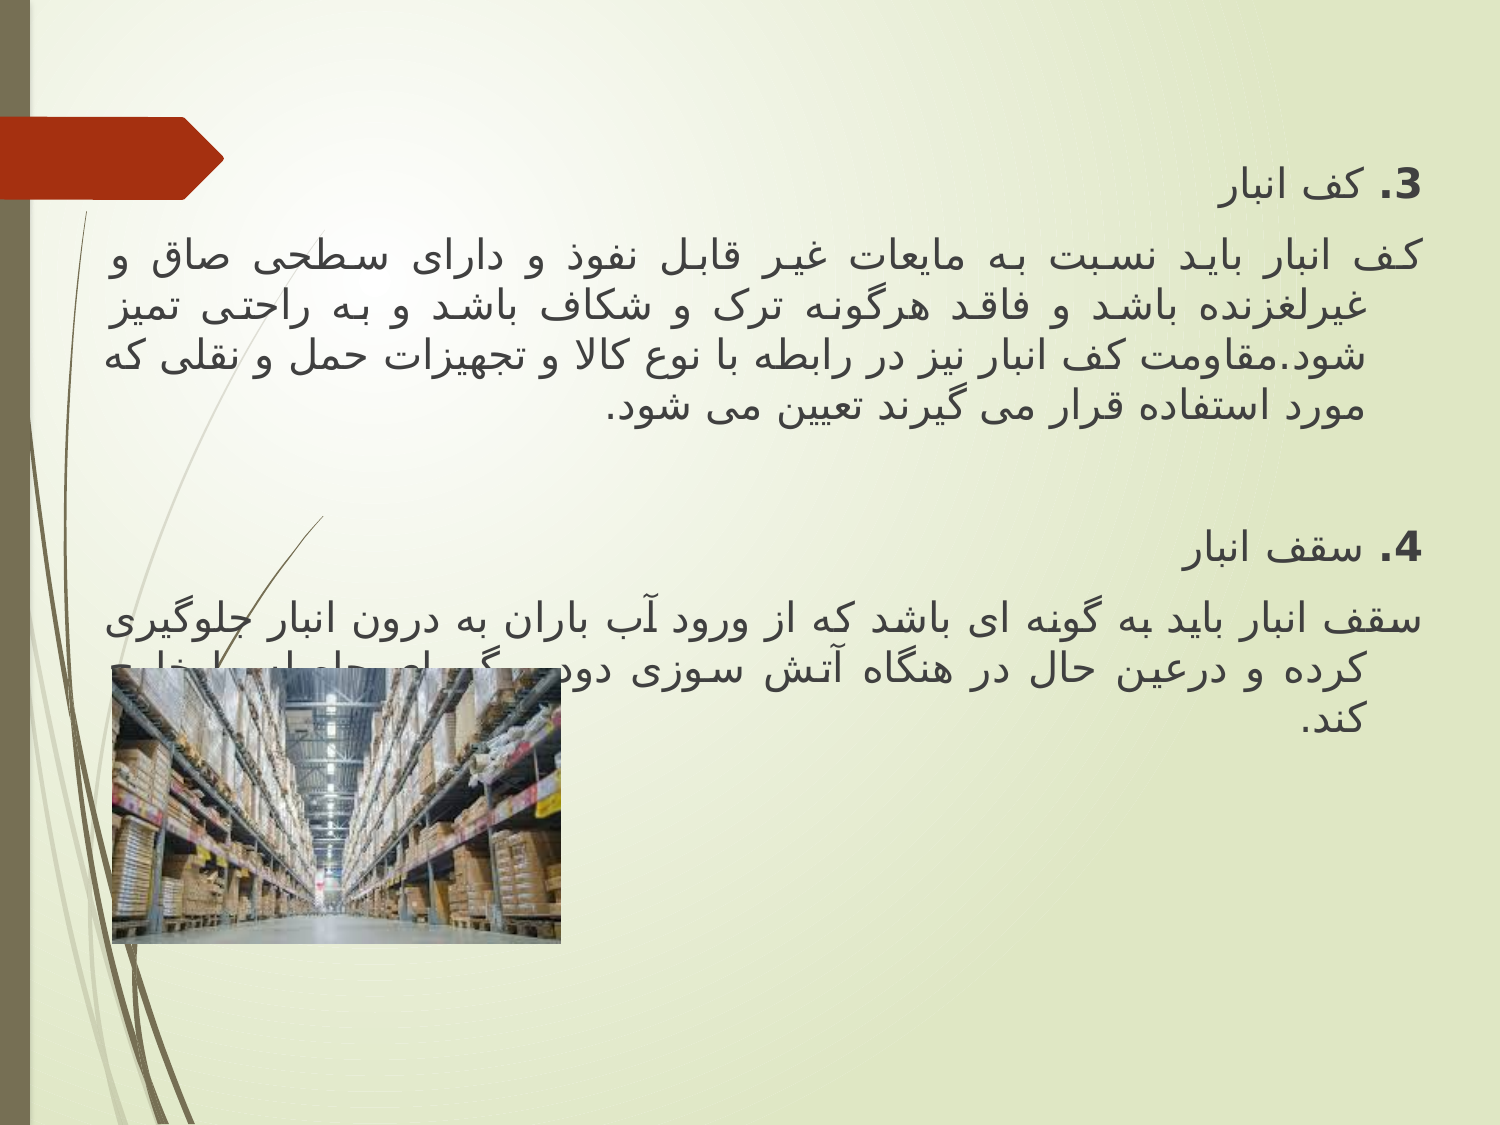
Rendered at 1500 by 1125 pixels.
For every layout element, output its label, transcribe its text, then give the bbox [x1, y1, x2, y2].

list 3. کف انبار کف انبار باید نسبت به مایعات غیر قابل نفوذ و دارای سطحی صاق و غیرلغزنده باشد و فاقد هرگونه ترک و شکاف باشد و به راحتی تمیز شود.مقاومت کف انبار نیز در رابطه با نوع کالا و تجهیزات حمل و نقلی که مورد استفاده قرار می گیرند تعیین می شود. 4. سقف انبار سقف انبار باید به گونه ای باشد که از ورود آب باران به درون انبار جلوگیری کرده و درعین حال در هنگاه آتش سوزی دود و گرمای حاصله را خارج کند. [88, 149, 1439, 892]
picture [111, 668, 561, 945]
